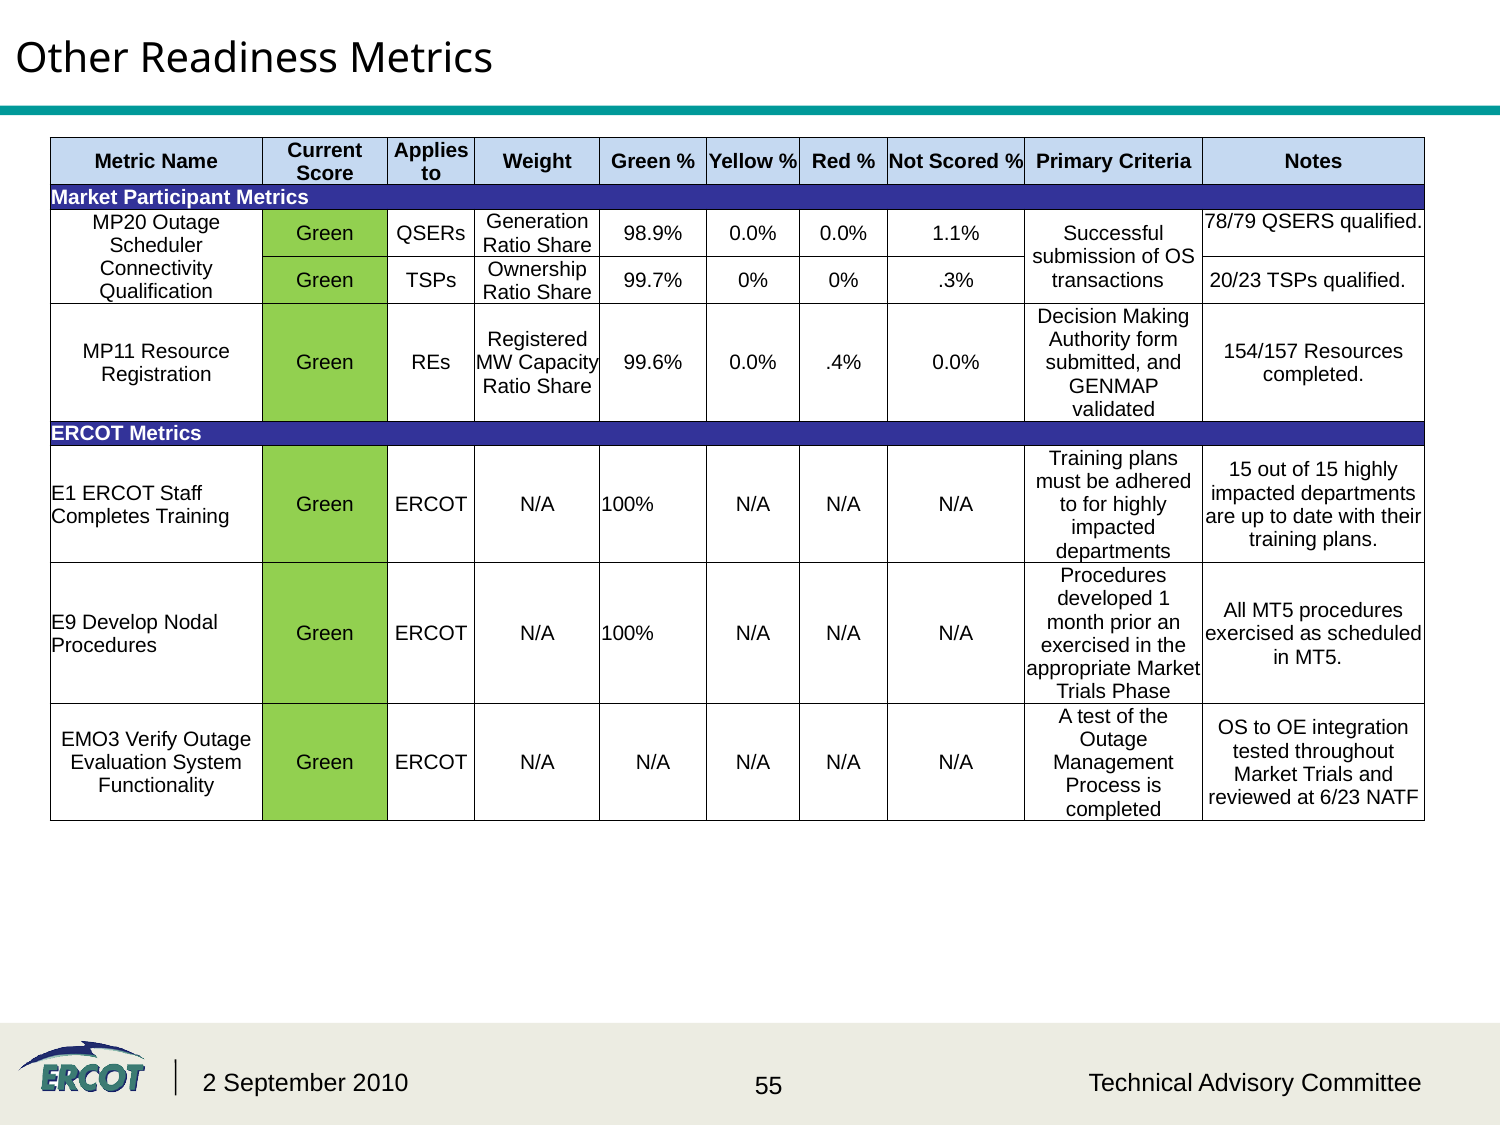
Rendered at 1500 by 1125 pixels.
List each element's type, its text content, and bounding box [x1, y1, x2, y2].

table_cell Green [263, 446, 387, 562]
table_cell Green [263, 704, 387, 820]
table_cell 0.0% [800, 210, 887, 256]
table_header Metric Name [51, 138, 262, 184]
table_cell 0.0% [707, 210, 799, 256]
table_cell 154/157 Resources completed. [1203, 304, 1424, 421]
table_cell Generation Ratio Share [475, 210, 599, 256]
table_cell 20/23 TSPs qualified. [1203, 257, 1424, 303]
table_cell N/A [800, 446, 887, 562]
table_header Red % [800, 138, 887, 184]
table_cell N/A [888, 563, 1024, 703]
table_cell MP20 Outage Scheduler Connectivity Qualification [51, 210, 262, 303]
table_cell ERCOT [388, 446, 474, 562]
table_cell All MT5 procedures exercised as scheduled in MT5. [1203, 563, 1424, 703]
table_cell 78/79 QSERS qualified. [1203, 210, 1424, 256]
table_cell N/A [707, 704, 799, 820]
table_header Current Score [263, 138, 387, 184]
table_cell 99.7% [600, 257, 706, 303]
table_cell REs [388, 304, 474, 421]
table_cell N/A [475, 446, 599, 562]
footer Technical Advisory Committee [1024, 1059, 1438, 1125]
table_cell Green [263, 304, 387, 421]
table_cell 100% [600, 563, 706, 703]
table_cell Green [263, 563, 387, 703]
table_cell N/A [888, 446, 1024, 562]
table_cell E9 Develop Nodal Procedures [51, 563, 262, 703]
table_cell 0.0% [707, 304, 799, 421]
table_cell N/A [707, 446, 799, 562]
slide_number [187, 1059, 538, 1125]
table_cell N/A [707, 563, 799, 703]
table_cell ERCOT [388, 563, 474, 703]
table_cell 100% [600, 446, 706, 562]
table_cell N/A [475, 704, 599, 820]
table_header Weight [475, 138, 599, 184]
table_cell 15 out of 15 highly impacted departments are up to date with their training plans. [1203, 446, 1424, 562]
table_cell N/A [475, 563, 599, 703]
table_header Yellow % [707, 138, 799, 184]
table_cell Green [263, 210, 387, 256]
table_header Green % [600, 138, 706, 184]
table_cell QSERs [388, 210, 474, 256]
table_cell Market Participant Metrics [51, 185, 1424, 209]
table_cell 0% [800, 257, 887, 303]
table_cell ERCOT [388, 704, 474, 820]
table_cell .4% [800, 304, 887, 421]
table_cell TSPs [388, 257, 474, 303]
table_cell Decision Making Authority form submitted, and GENMAP validated [1025, 304, 1202, 421]
table_cell Procedures developed 1 month prior an exercised in the appropriate Market Trials Phase [1025, 563, 1202, 703]
table_cell Green [263, 257, 387, 303]
table_cell Successful submission of OS transactions [1025, 210, 1202, 303]
table_cell N/A [600, 704, 706, 820]
table_cell N/A [800, 704, 887, 820]
table_cell .3% [888, 257, 1024, 303]
table_cell 0.0% [888, 304, 1024, 421]
table_cell Ownership Ratio Share [475, 257, 599, 303]
table_cell N/A [888, 704, 1024, 820]
table_header Applies to [388, 138, 474, 184]
title Other Readiness Metrics [0, 0, 1451, 113]
table_cell A test of the Outage Management Process is completed [1025, 704, 1202, 820]
table_cell E1 ERCOT Staff Completes Training [51, 446, 262, 562]
table_cell 0% [707, 257, 799, 303]
picture [10, 1031, 151, 1111]
table_header Not Scored % [888, 138, 1024, 184]
table_cell EMO3 Verify Outage Evaluation System Functionality [51, 704, 262, 820]
table_cell 1.1% [888, 210, 1024, 256]
table_cell Registered MW Capacity Ratio Share [475, 304, 599, 421]
table_cell OS to OE integration tested throughout Market Trials and reviewed at 6/23 NATF [1203, 704, 1424, 820]
table_header Primary Criteria [1025, 138, 1202, 184]
table_cell Training plans must be adhered to for highly impacted departments [1025, 446, 1202, 562]
table_cell ERCOT Metrics [51, 422, 1424, 445]
table_cell N/A [800, 563, 887, 703]
table_header Notes [1203, 138, 1424, 184]
table_cell 99.6% [600, 304, 706, 421]
table_cell MP11 Resource Registration [51, 304, 262, 421]
table_cell 98.9% [600, 210, 706, 256]
